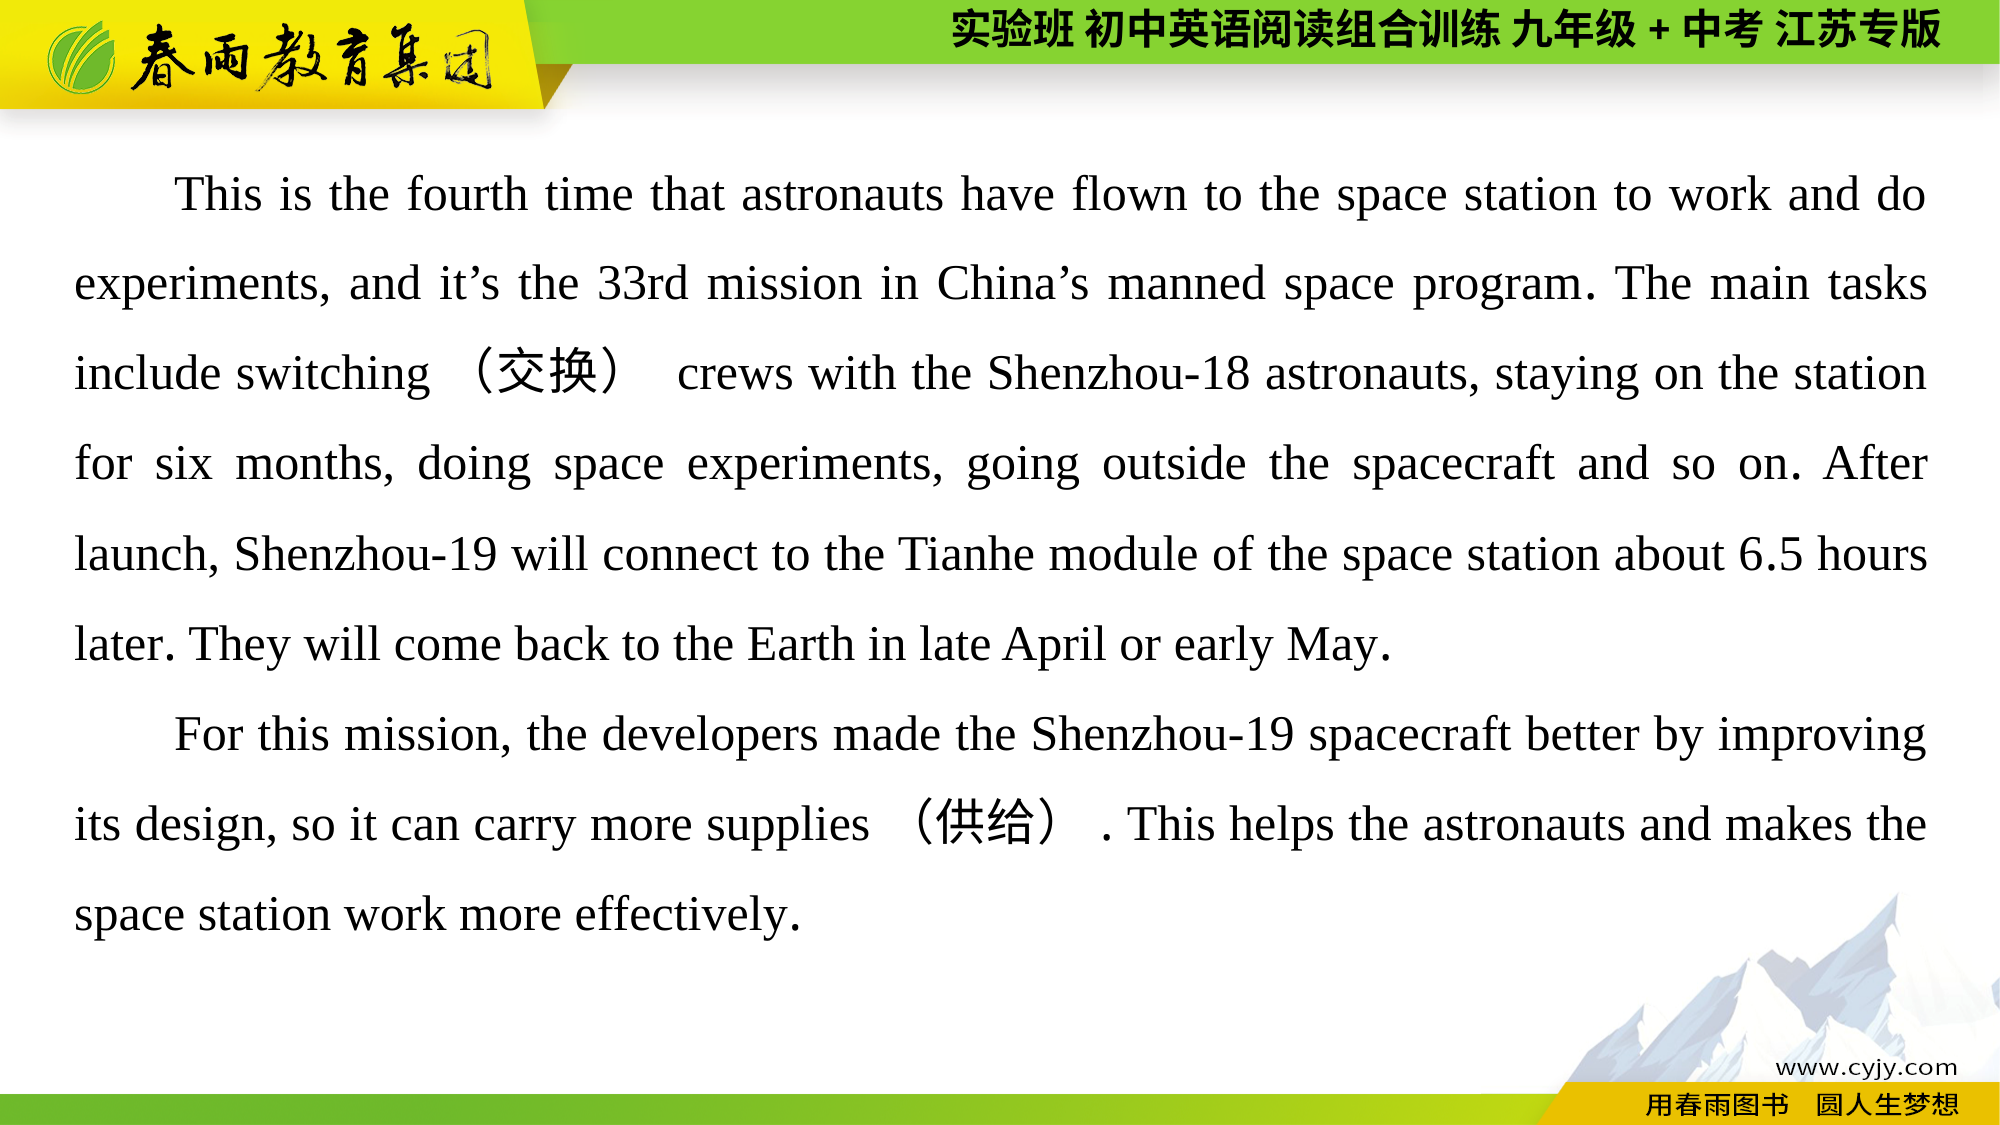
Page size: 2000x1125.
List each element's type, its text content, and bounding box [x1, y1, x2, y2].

list This is the fourth time that astronauts have flown to the space station to work and do experiments, and it’s the 33rd mission in China’s manned space program. The main tasks include switching（交换） crews with the Shenzhou-18 astronauts, staying on the station for six months, doing space experiments, going outside the spacecraft and so on. After launch, Shenzhou-19 will connect to the Tianhe module of the space station about 6.5 hours later. They will come back to the Earth in late April or early May. For this mission, the developers made the Shenzhou-19 spacecraft better by improving its design, so it can carry more supplies（供给）. This helps the astronauts and makes the space station work more effectively. [59, 122, 1944, 944]
picture [0, 0, 2000, 1125]
